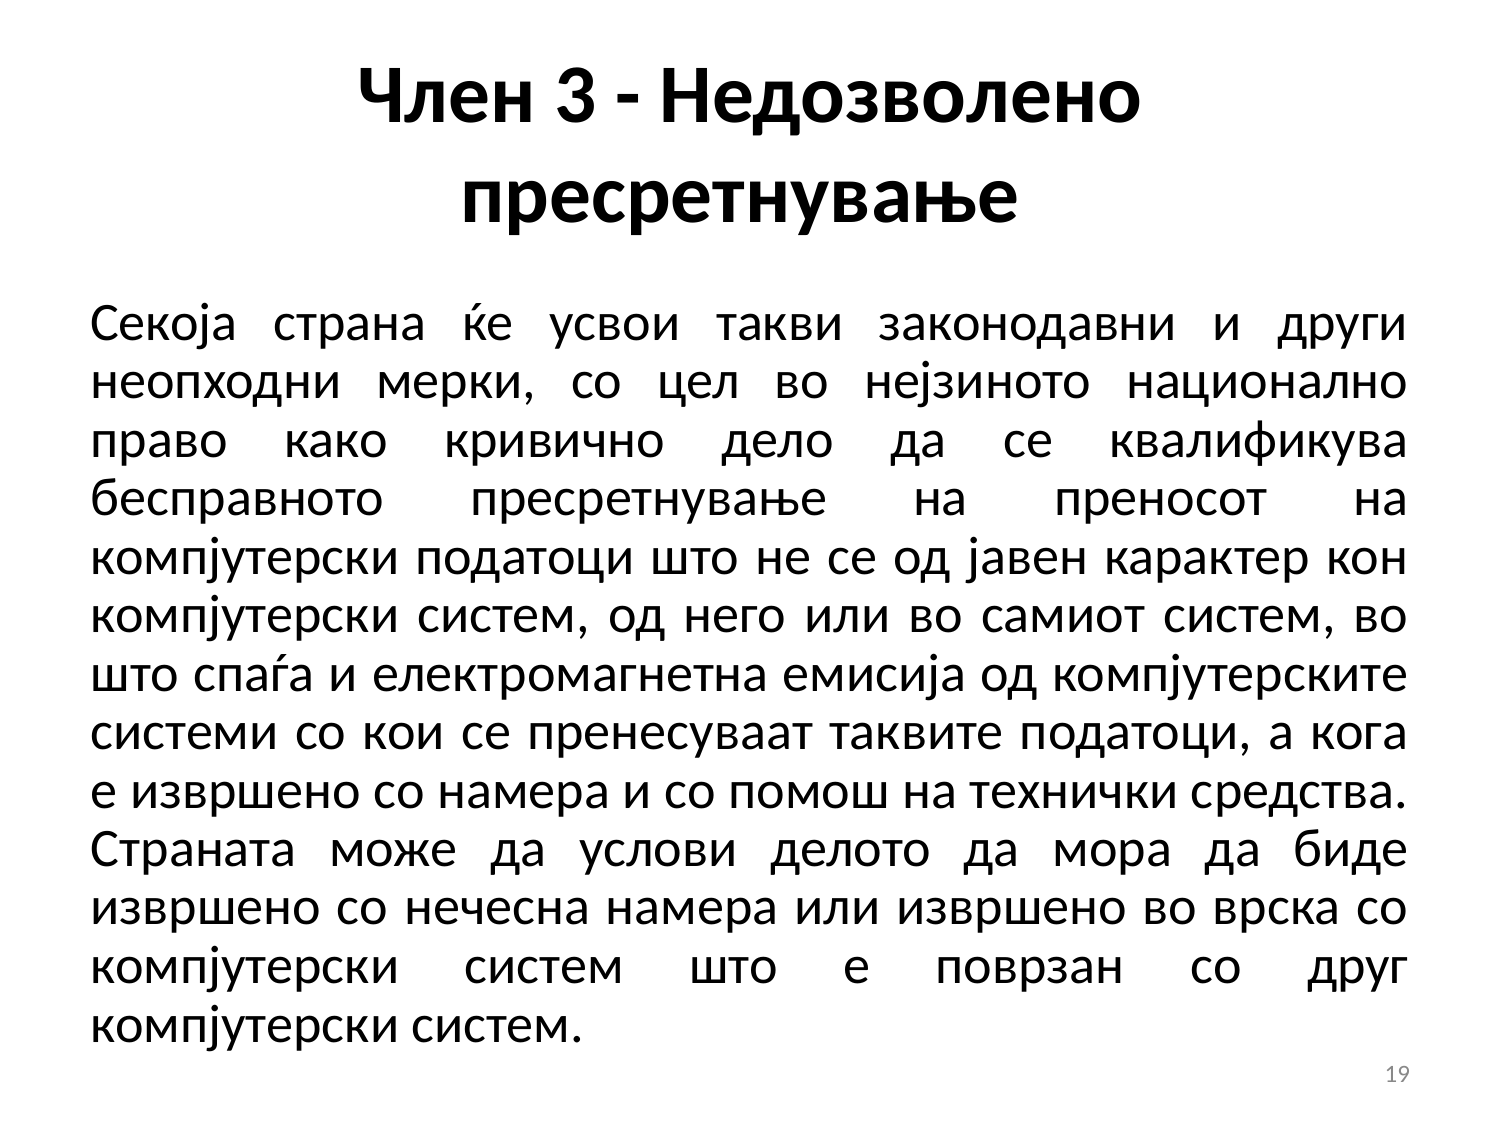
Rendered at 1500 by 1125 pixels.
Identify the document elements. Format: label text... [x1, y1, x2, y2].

slide_number 19 [1074, 1042, 1425, 1103]
list Секоја страна ќе усвои такви законодавни и други неопходни мерки, со цел во нејзиното национално право како кривично дело да се квалификува бесправното пресретнување на преносот на компјутерски податоци што не се од јавен карактер кон компјутерски систем, од него или во самиот систем, во што спаѓа и електромагнетна емисија од компјутерските системи со кои се пренесуваат таквите податоци, а кога е извршено со намера и со помош на технички средства. Страната може да услови делото да мора да биде извршено со нечесна намера или извршено во врска со компјутерски систем што е поврзан со друг компјутерски систем. [75, 286, 1425, 1029]
title Член 3 - Недозволено пресретнување [75, 45, 1425, 233]
